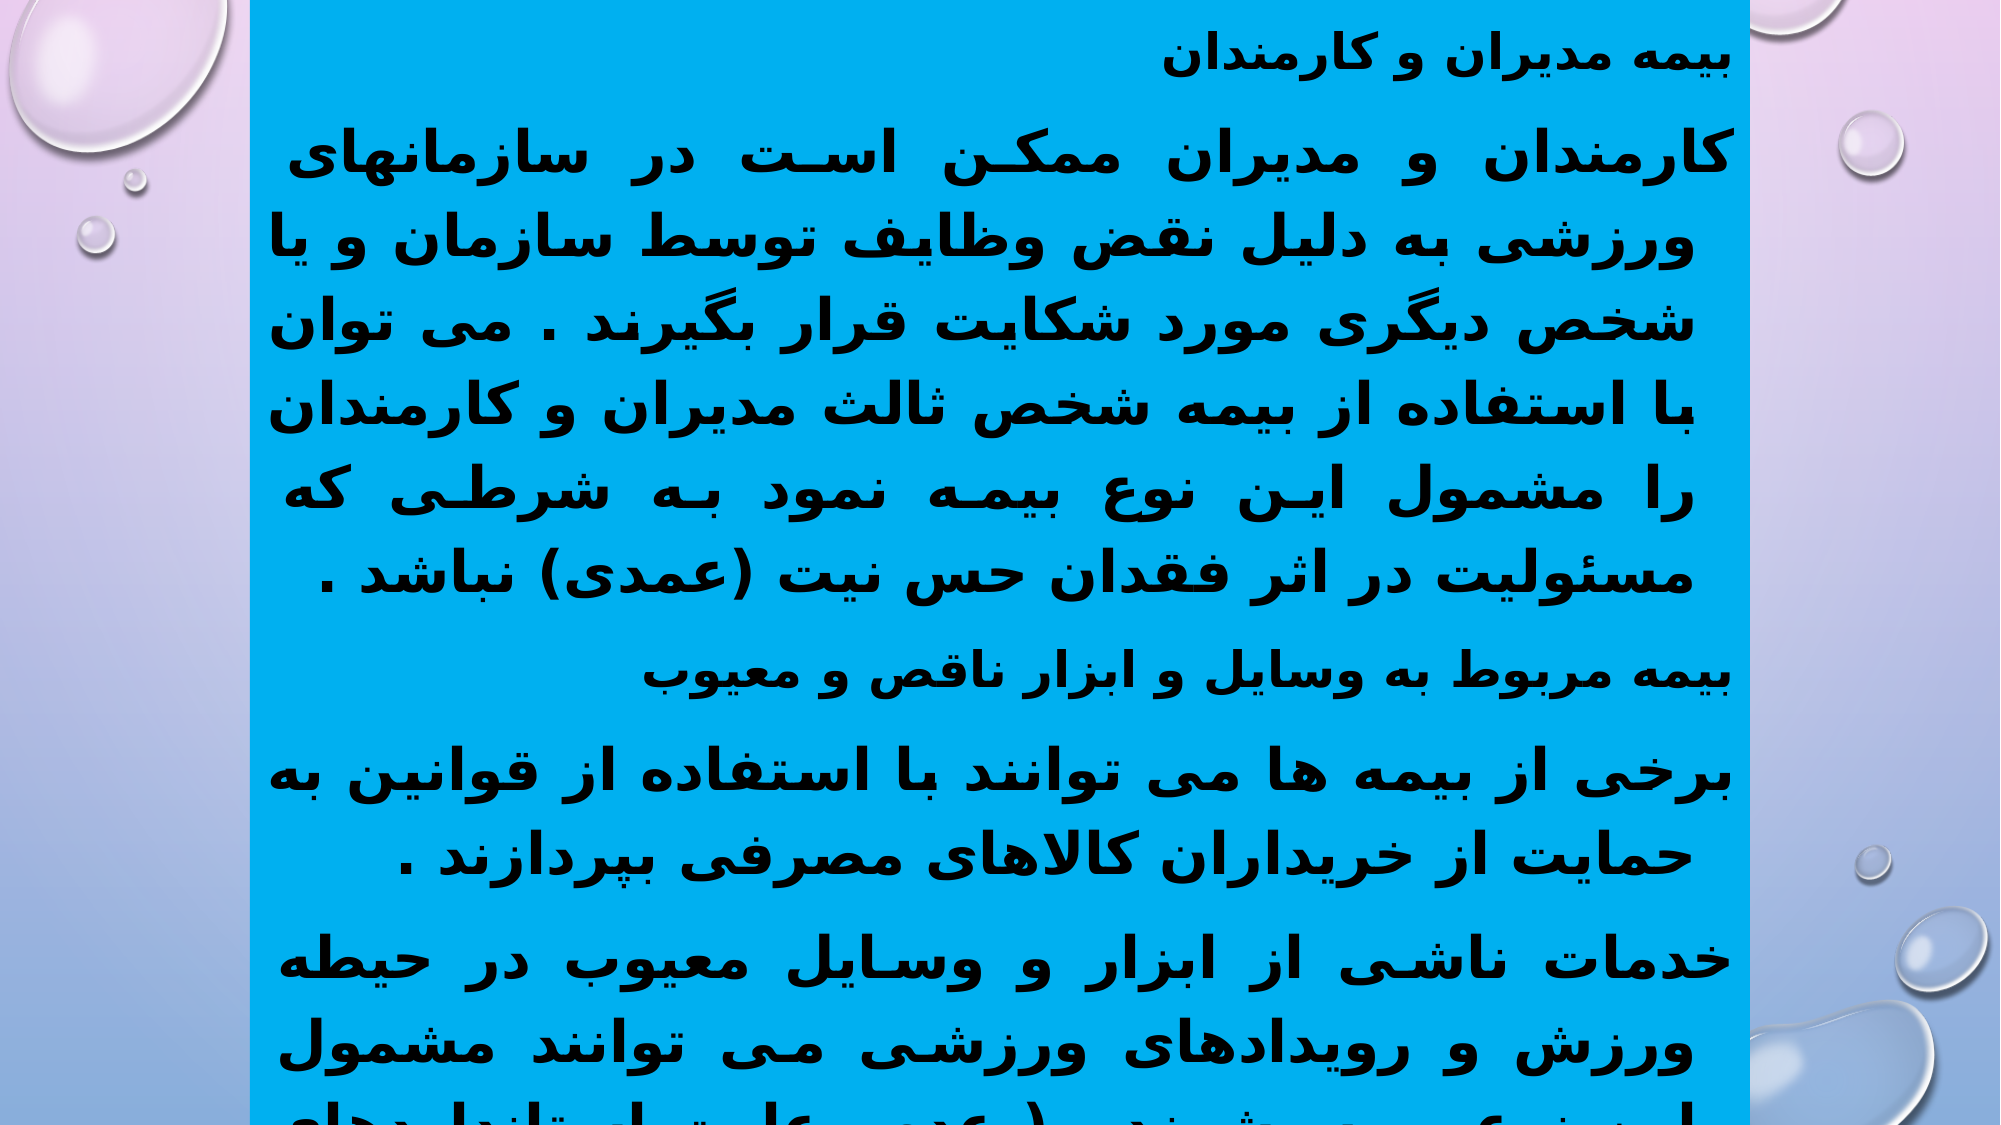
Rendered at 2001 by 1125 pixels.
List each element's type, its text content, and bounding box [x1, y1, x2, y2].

list بیمه مدیران و کارمندان کارمندان و مدیران ممکن است در سازمانهای ورزشی به دلیل نقض وظایف توسط سازمان و یا شخص دیگری مورد شکایت قرار بگیرند . می توان با استفاده از بیمه شخص ثالث مدیران و کارمندان را مشمول این نوع بیمه نمود به شرطی که مسئولیت در اثر فقدان حس نیت (عمدی) نباشد . بیمه مربوط به وسایل و ابزار ناقص و معیوب برخی از بیمه ها می توانند با استفاده از قوانین به حمایت از خریداران کالاهای مصرفی بپردازند . خدمات ناشی از ابزار و وسایل معیوب در حیطه ورزش و رویدادهای ورزشی می توانند مشمول این نوع بیمه بشوند . ( عدم رعایت استانداردهای وسایل ، تجهیزات و ابزار ورزشی ) [249, 0, 1750, 1125]
picture [1751, 0, 2000, 1125]
picture [0, 0, 249, 1125]
